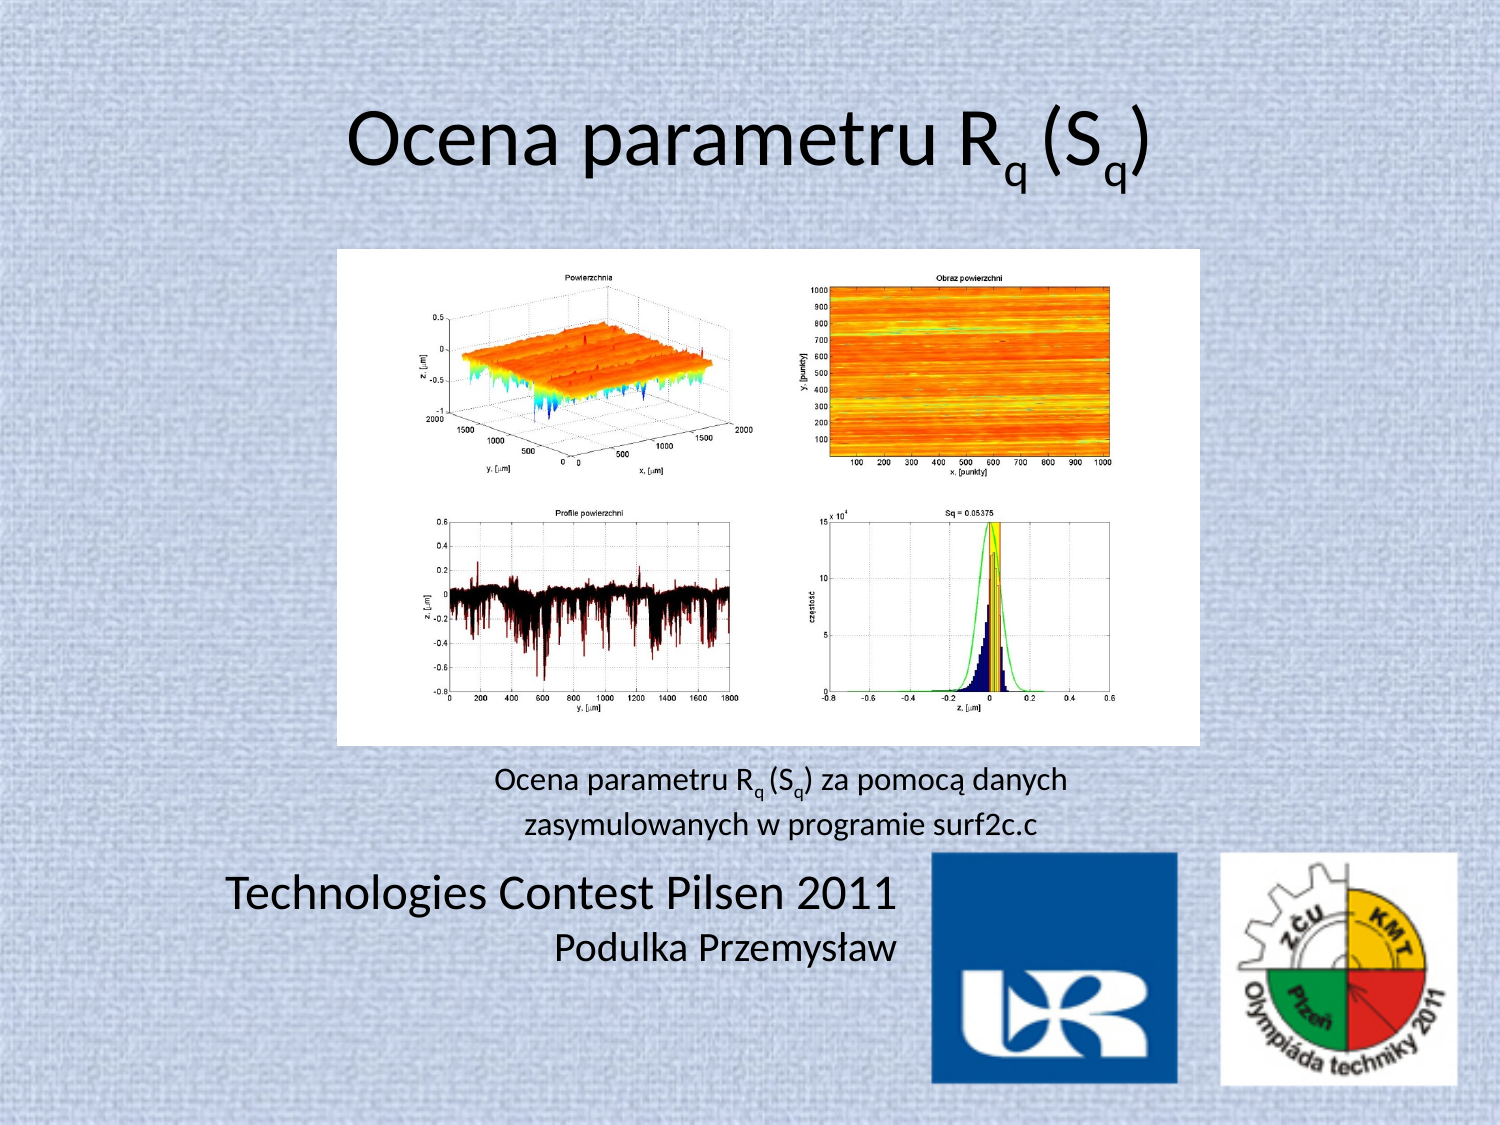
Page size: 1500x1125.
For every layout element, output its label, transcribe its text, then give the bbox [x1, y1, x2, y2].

text_box Technologies Contest Pilsen 2011 Podulka Przemysław [74, 849, 913, 1075]
title Ocena parametru Rq (Sq) [75, 45, 1425, 233]
text_box Ocena parametru Rq (Sq) za pomocą danych zasymulowanych w programie surf2c.c [387, 754, 1175, 850]
picture [0, 0, 1500, 1125]
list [337, 249, 1201, 746]
